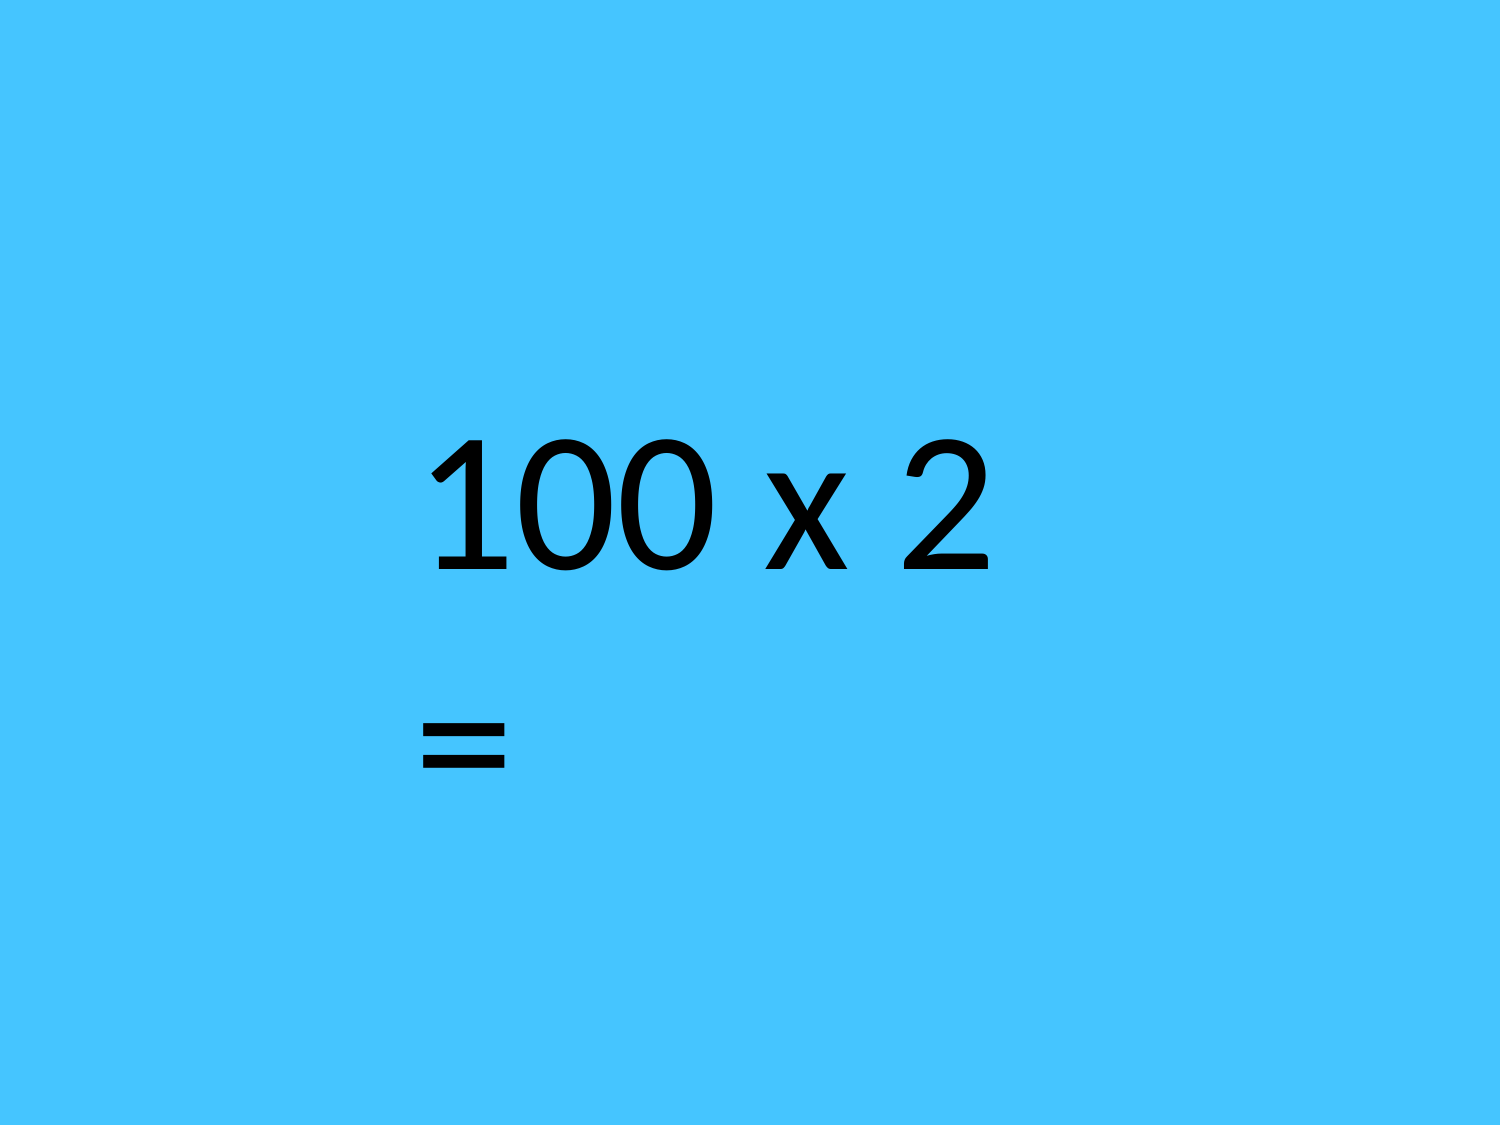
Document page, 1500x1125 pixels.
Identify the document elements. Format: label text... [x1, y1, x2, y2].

text_box 100 x 2 = [399, 362, 1063, 858]
